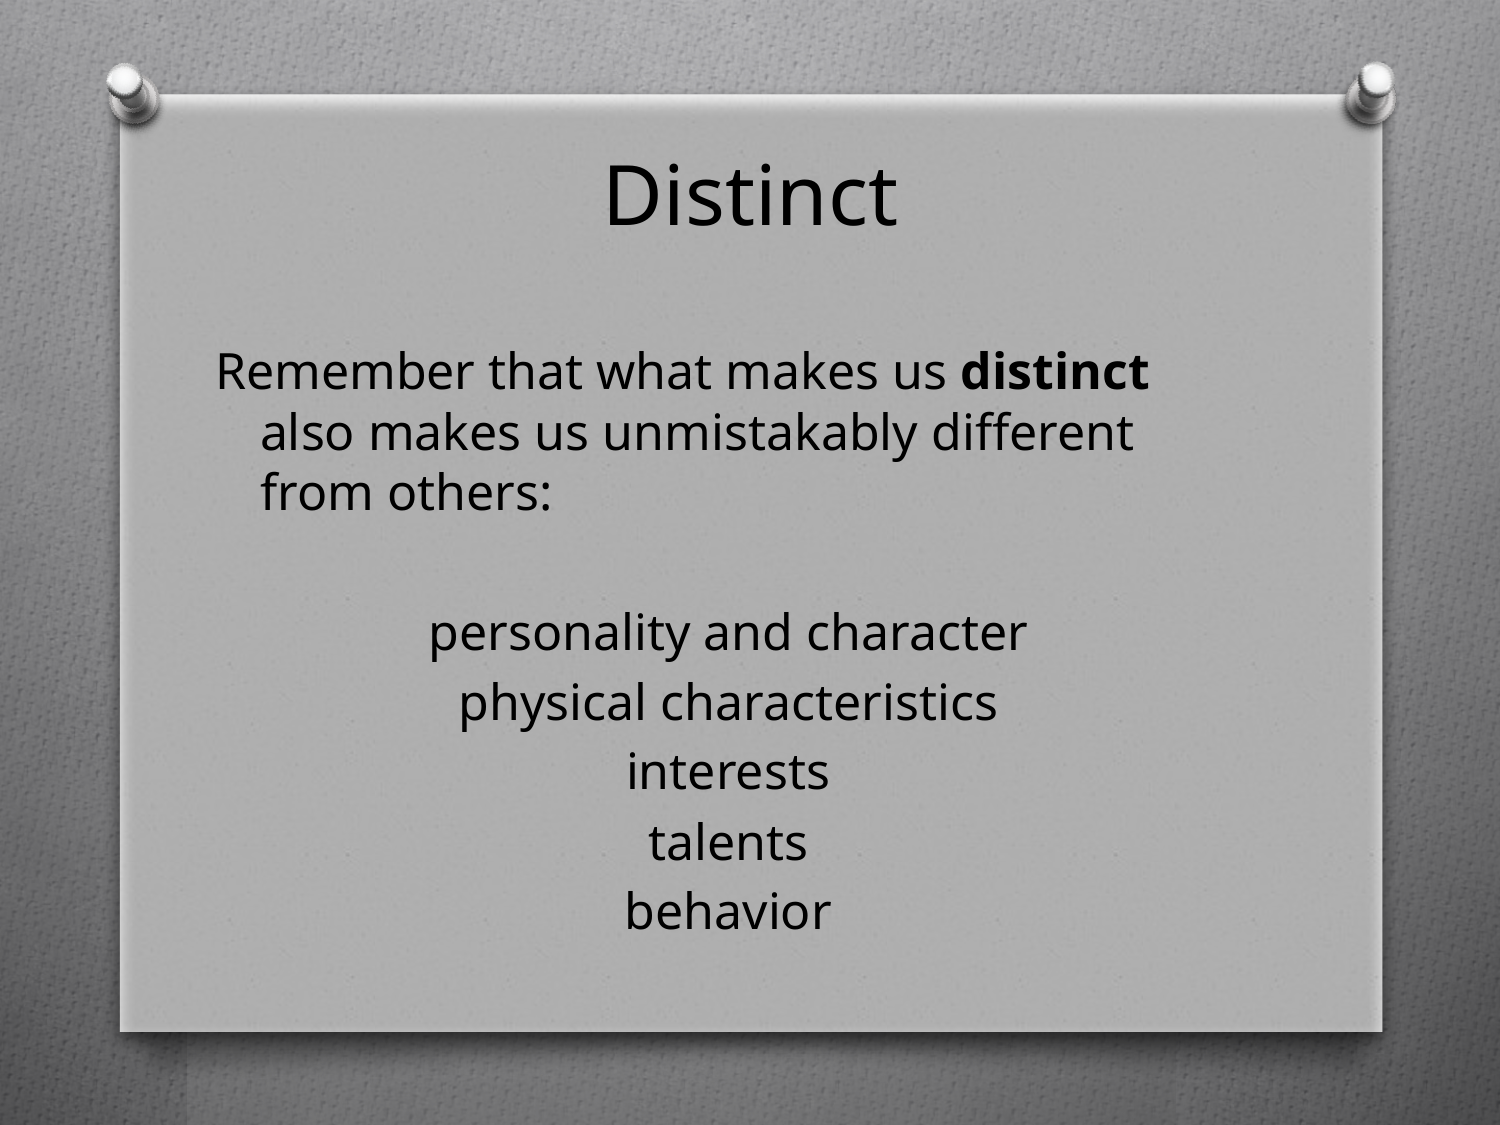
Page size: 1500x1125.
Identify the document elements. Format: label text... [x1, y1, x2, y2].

list Remember that what makes us distinct also makes us unmistakably different from others: personality and character physical characteristics interests talents behavior [200, 262, 1257, 1000]
picture [1317, 35, 1439, 156]
picture [75, 29, 198, 153]
title Distinct [179, 134, 1323, 250]
